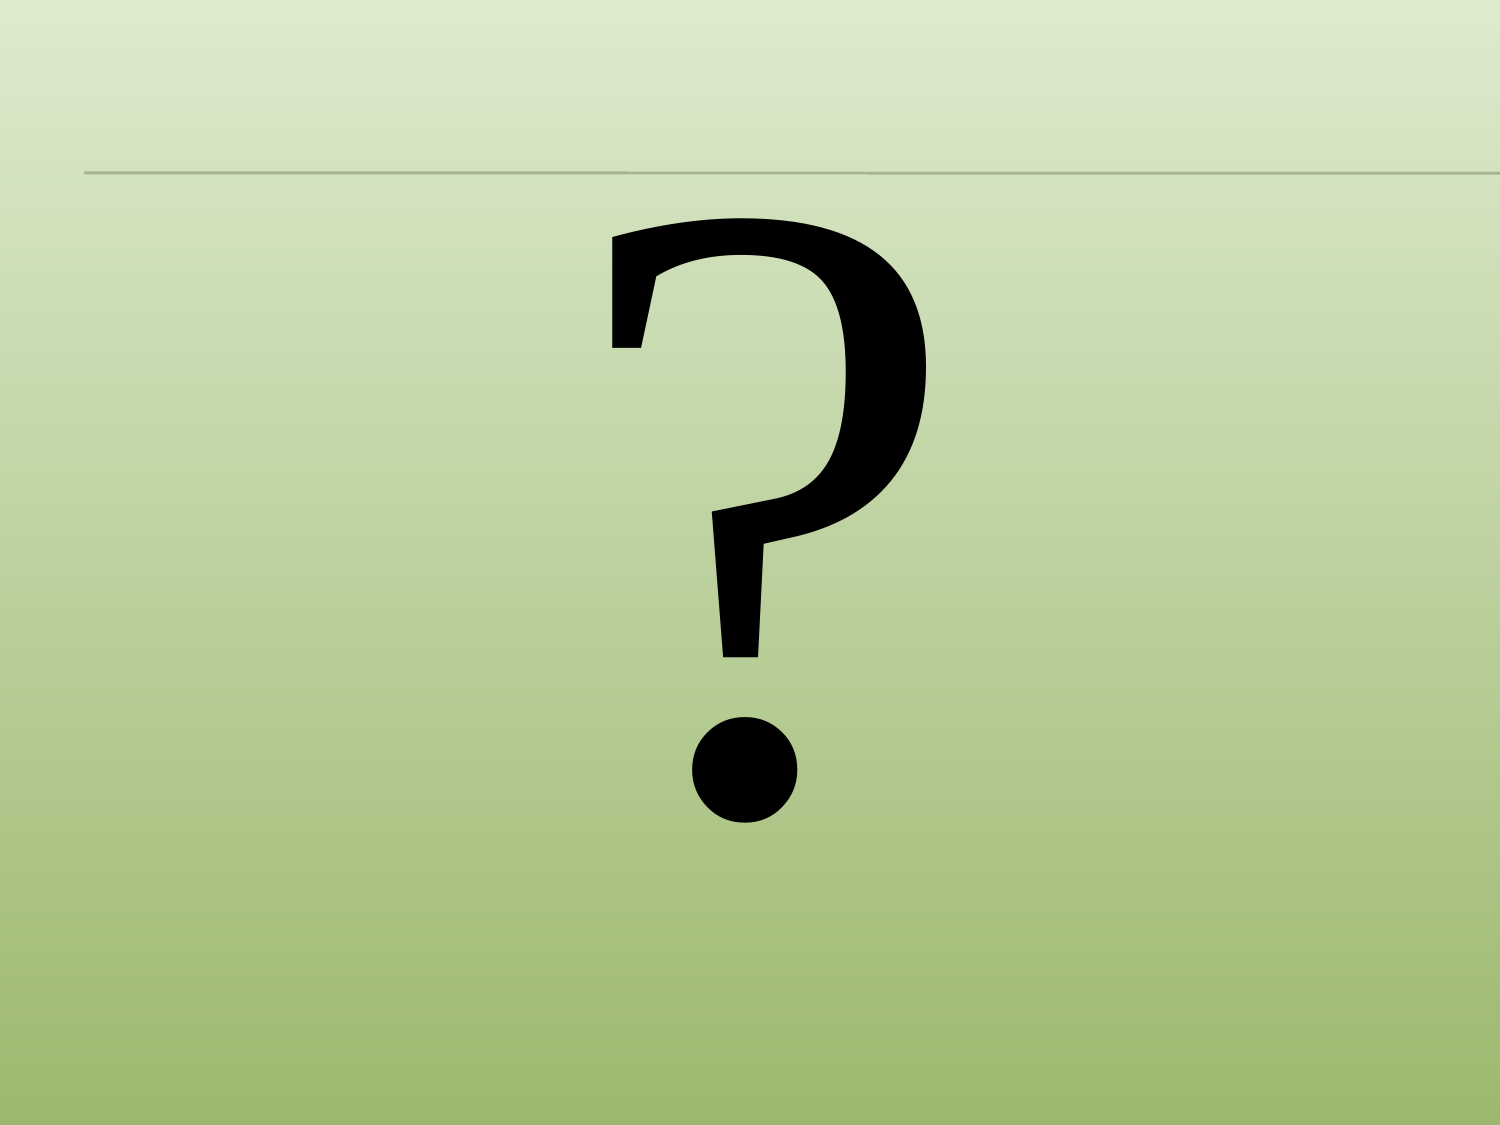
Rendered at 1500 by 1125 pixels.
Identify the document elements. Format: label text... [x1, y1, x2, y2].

list ? [74, 30, 1500, 1036]
